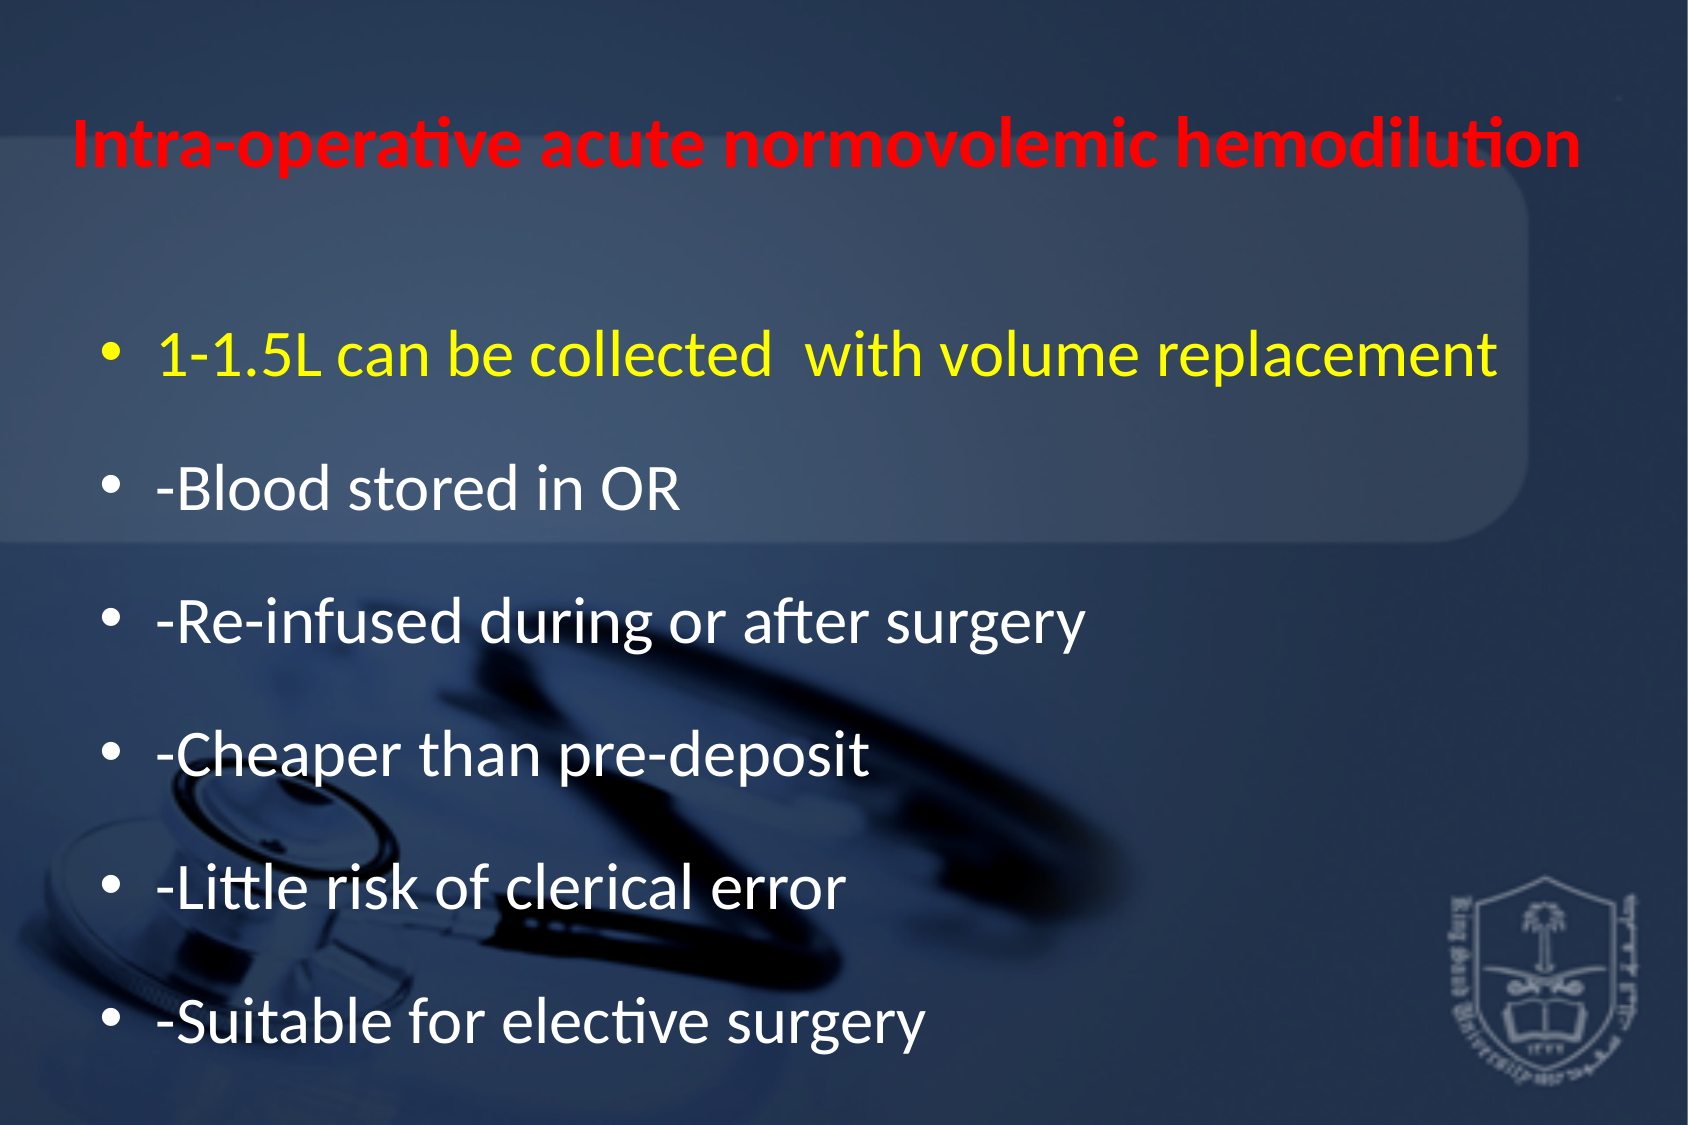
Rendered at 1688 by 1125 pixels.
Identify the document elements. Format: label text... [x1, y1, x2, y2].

picture [0, 0, 1688, 1125]
title Intra-operative acute normovolemic hemodilution [52, 45, 1604, 233]
list 1-1.5L can be collected with volume replacement -Blood stored in OR -Re-infused during or after surgery -Cheaper than pre-deposit -Little risk of clerical error -Suitable for elective surgery [84, 262, 1604, 1005]
